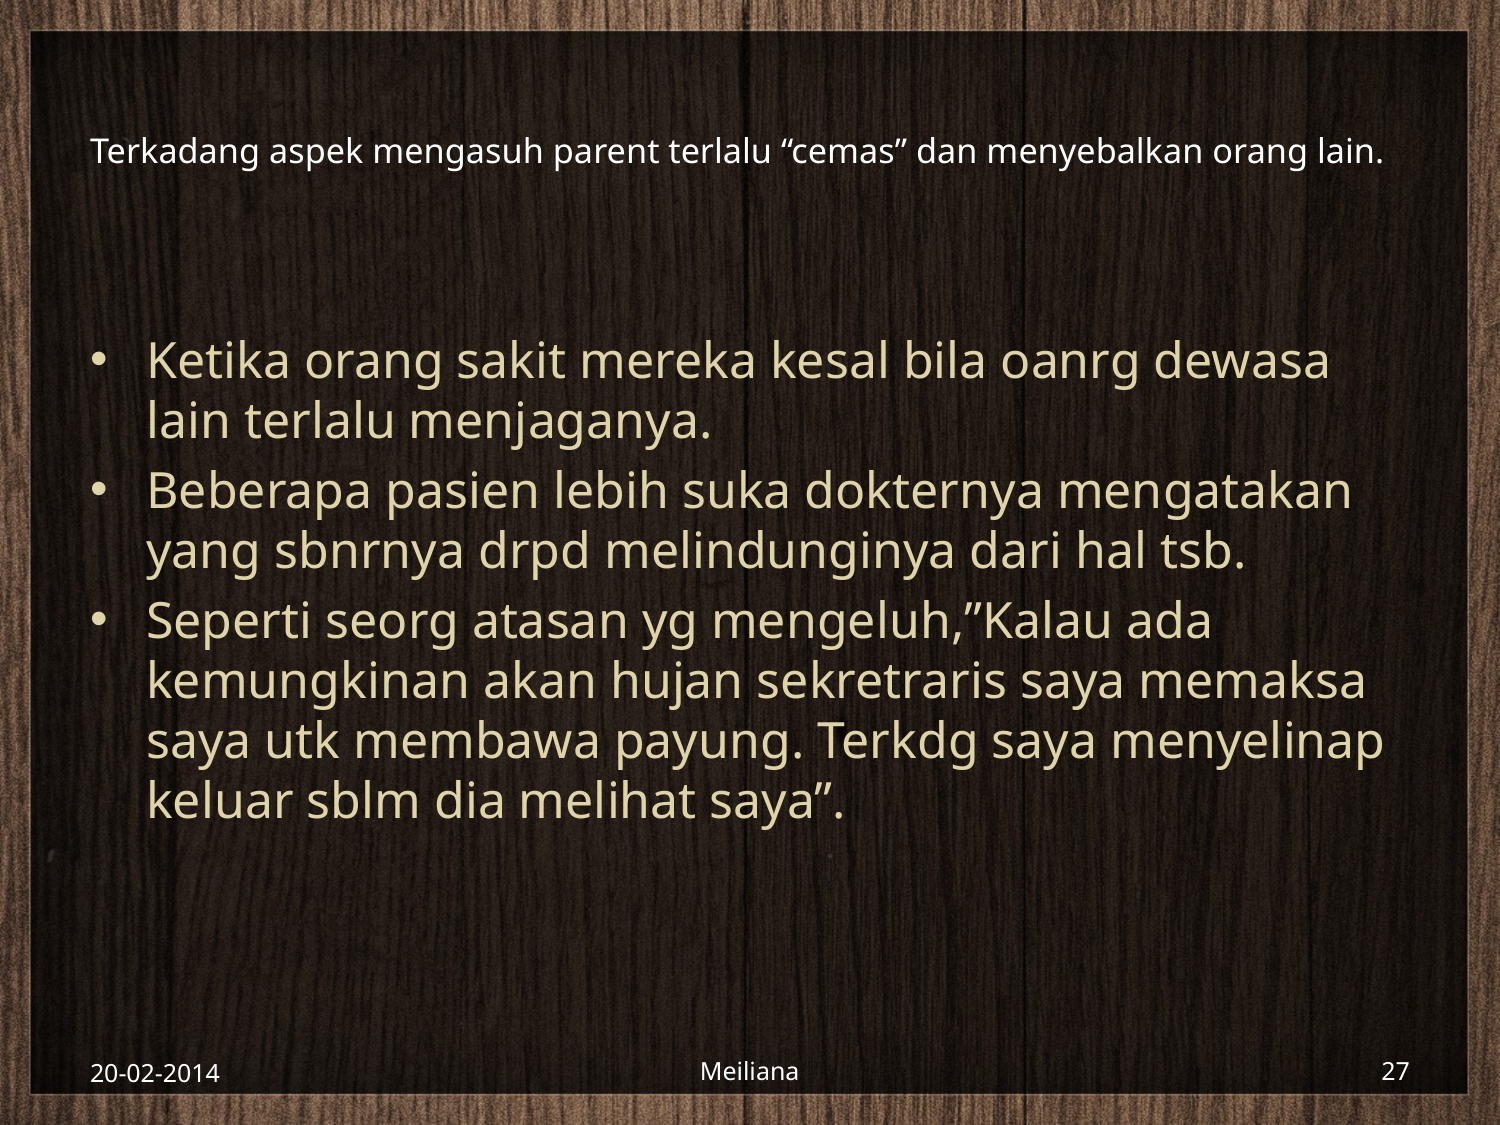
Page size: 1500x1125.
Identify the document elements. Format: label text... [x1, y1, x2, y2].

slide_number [75, 1042, 425, 1103]
footer Meiliana [512, 1042, 988, 1103]
slide_number 27 [1074, 1042, 1425, 1103]
picture [0, 0, 1500, 1125]
title Terkadang aspek mengasuh parent terlalu “cemas” dan menyebalkan orang lain. [75, 45, 1425, 233]
list Ketika orang sakit mereka kesal bila oanrg dewasa lain terlalu menjaganya. Beberapa pasien lebih suka dokternya mengatakan yang sbnrnya drpd melindunginya dari hal tsb. Seperti seorg atasan yg mengeluh,”Kalau ada kemungkinan akan hujan sekretraris saya memaksa saya utk membawa payung. Terkdg saya menyelinap keluar sblm dia melihat saya”. [75, 320, 1425, 1005]
